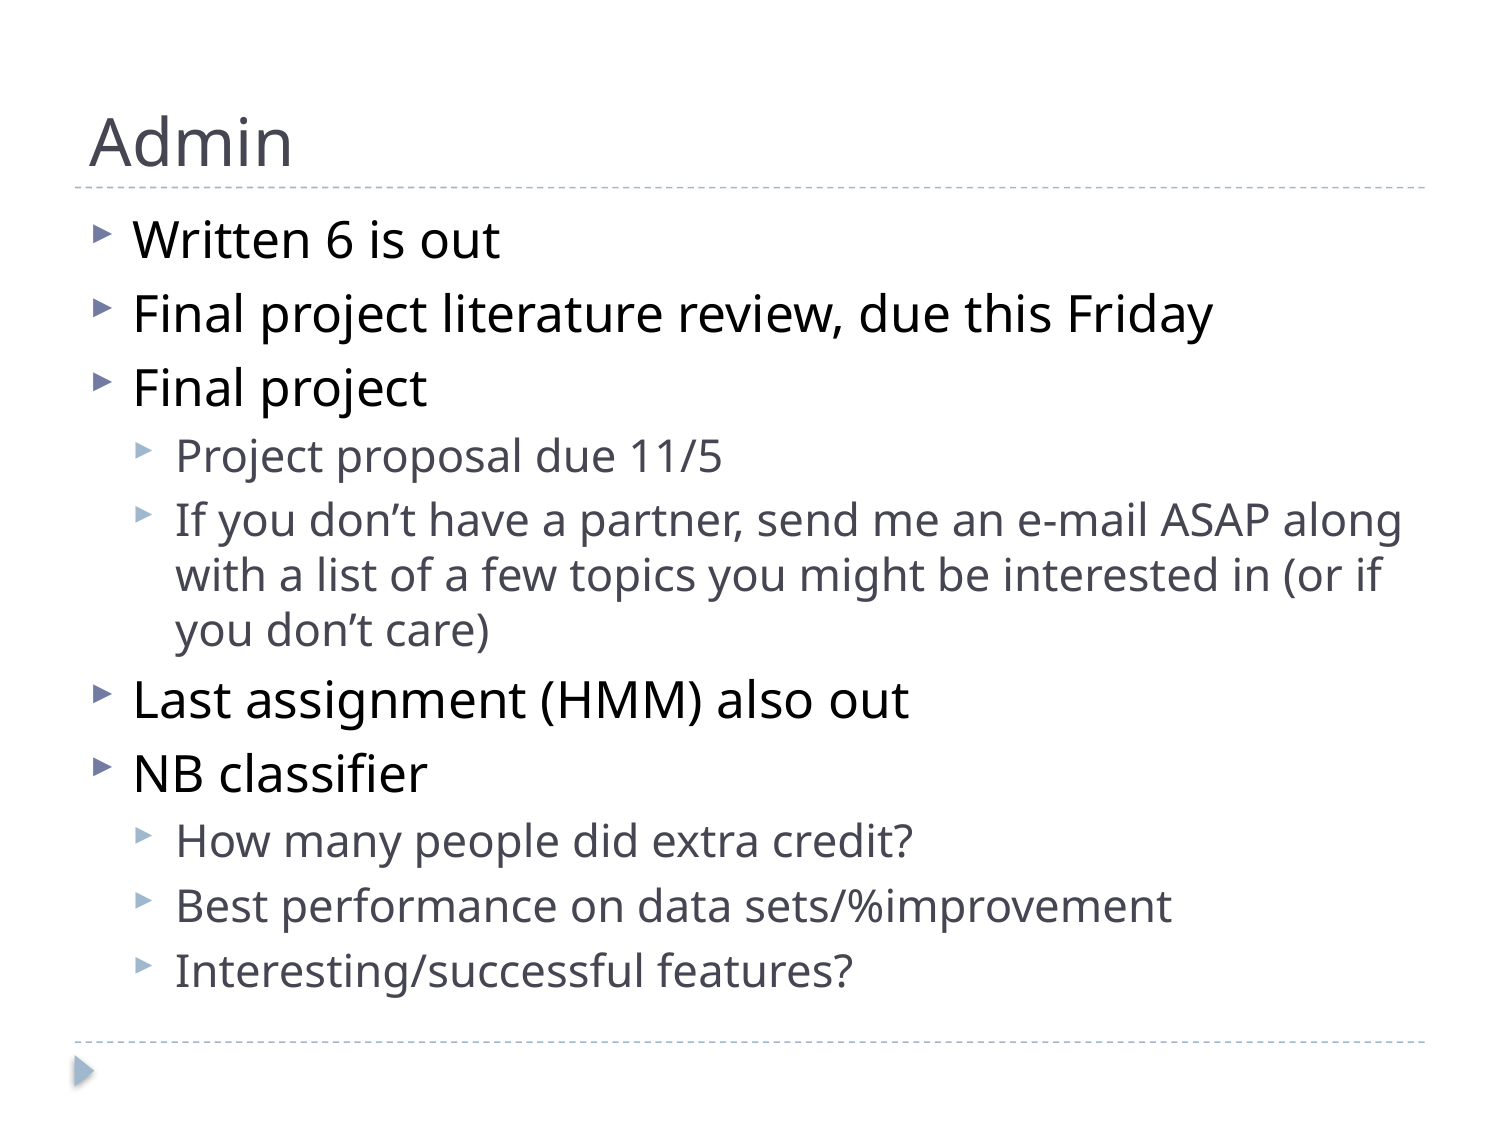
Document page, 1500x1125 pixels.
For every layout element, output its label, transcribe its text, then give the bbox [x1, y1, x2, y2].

title Admin [75, 24, 1425, 188]
list Written 6 is out Final project literature review, due this Friday Final project Project proposal due 11/5 If you don’t have a partner, send me an e-mail ASAP along with a list of a few topics you might be interested in (or if you don’t care) Last assignment (HMM) also out NB classifier How many people did extra credit? Best performance on data sets/%improvement Interesting/successful features? [75, 200, 1425, 1010]
